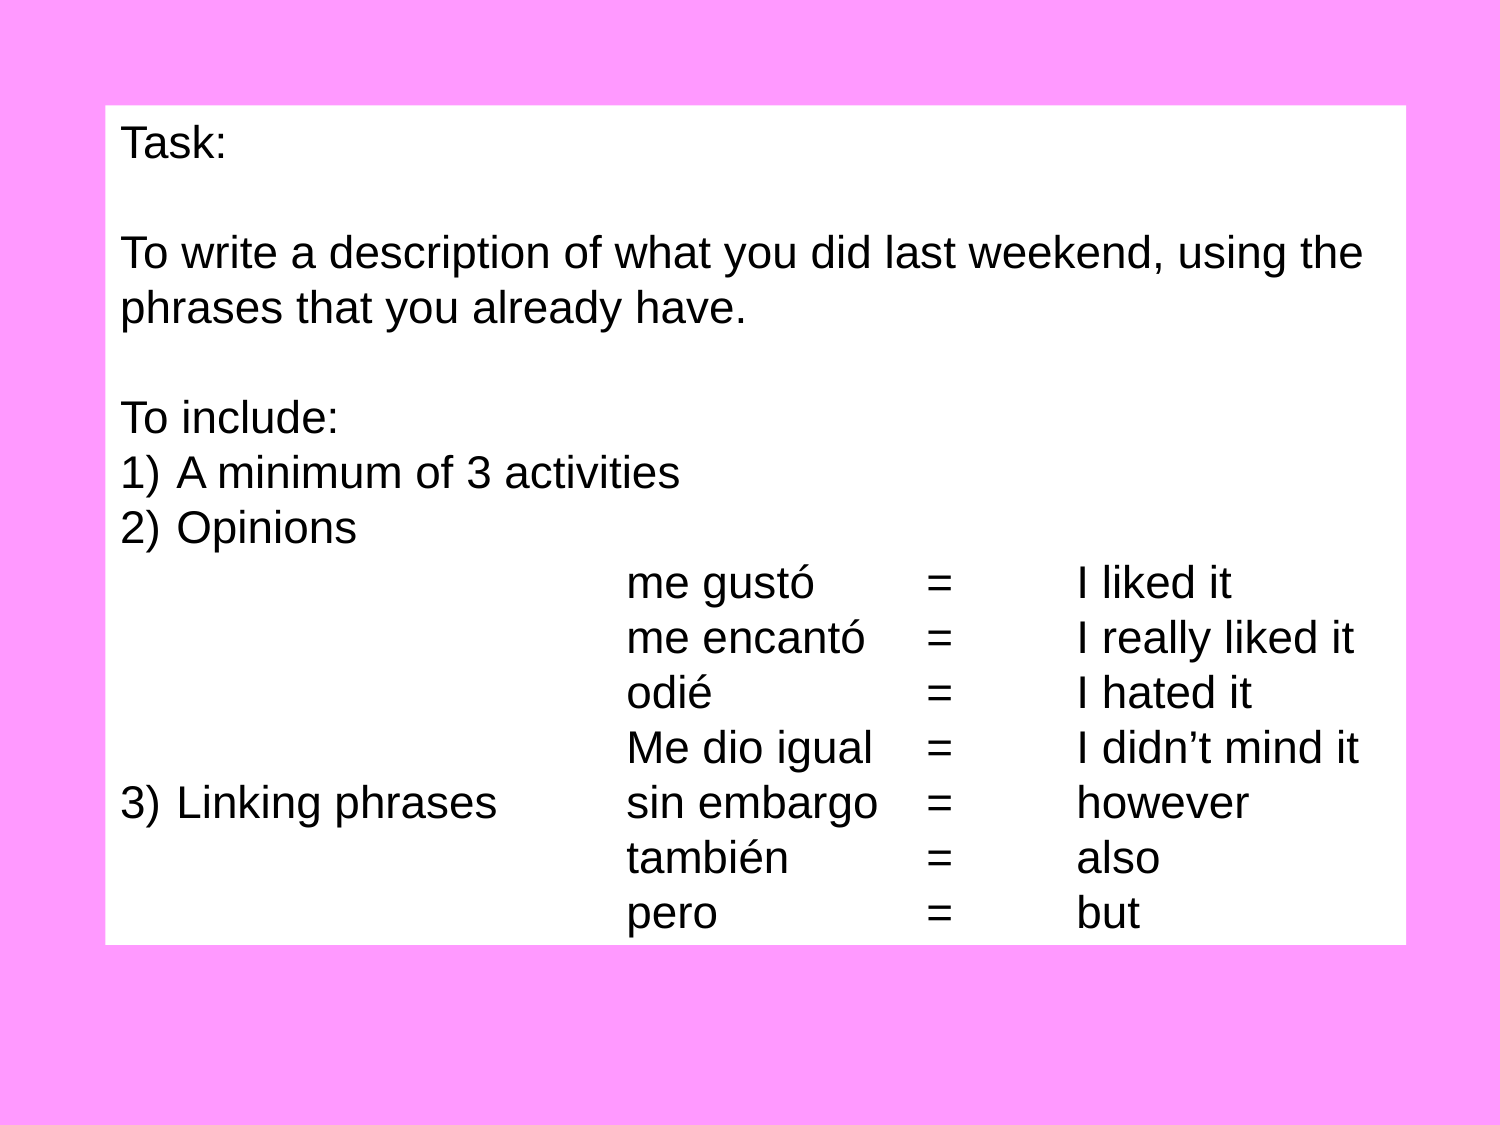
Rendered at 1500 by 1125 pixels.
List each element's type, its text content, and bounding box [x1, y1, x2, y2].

text_box Task: To write a description of what you did last weekend, using the phrases that you already have. To include: A minimum of 3 activities Opinions me gustó = I liked it me encantó = I really liked it odié = I hated it Me dio igual = I didn’t mind it 3) Linking phrases sin embargo = however también = also pero = but [105, 105, 1407, 945]
